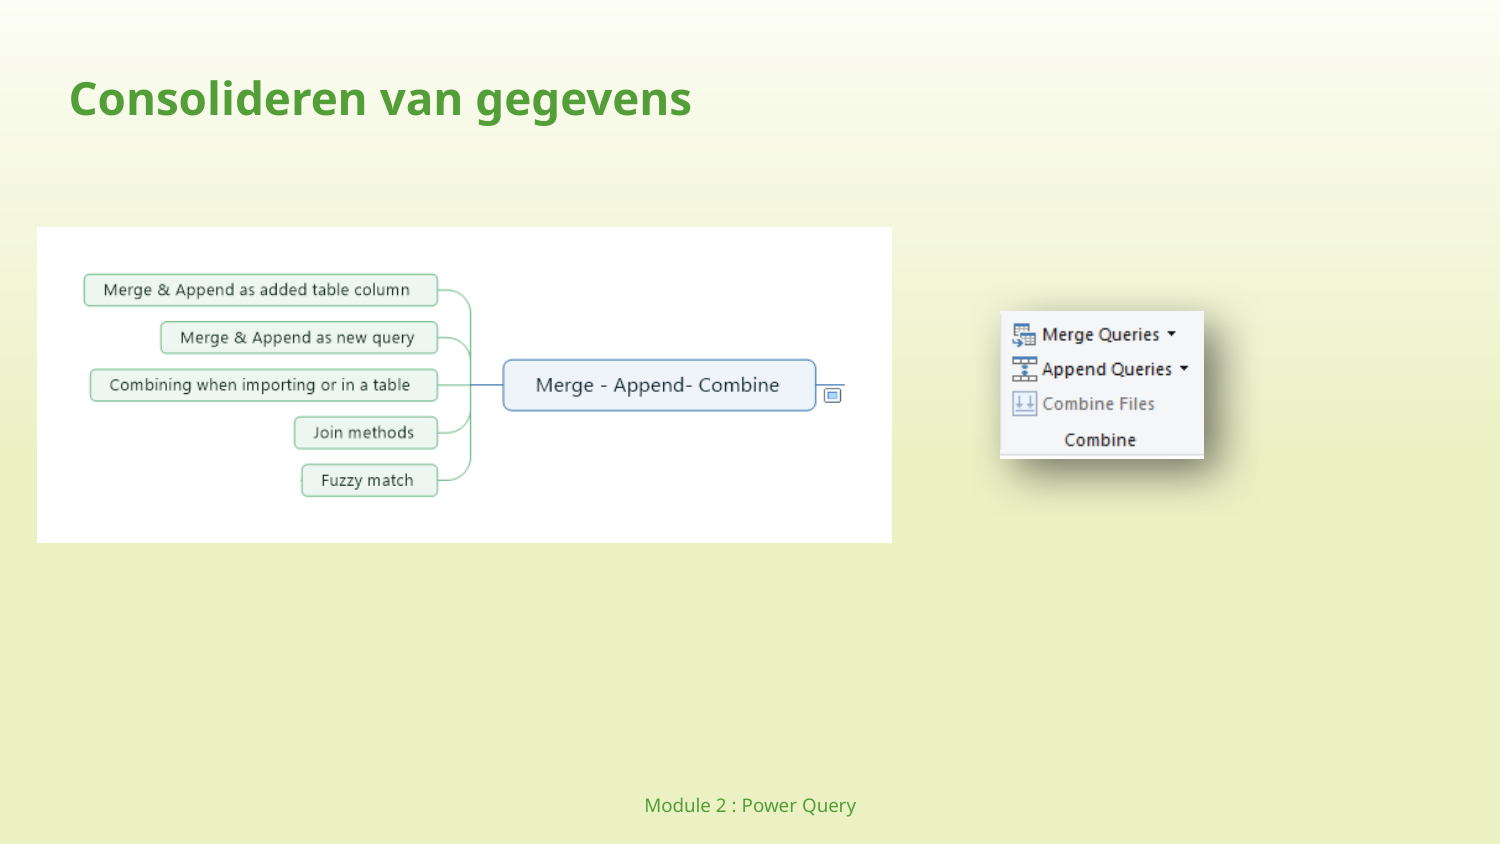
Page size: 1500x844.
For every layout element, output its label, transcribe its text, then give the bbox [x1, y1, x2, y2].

picture [37, 227, 893, 544]
title Consolideren van gegevens [68, 23, 1264, 125]
picture [1000, 311, 1204, 459]
footer Module 2 : Power Query [496, 782, 1004, 827]
